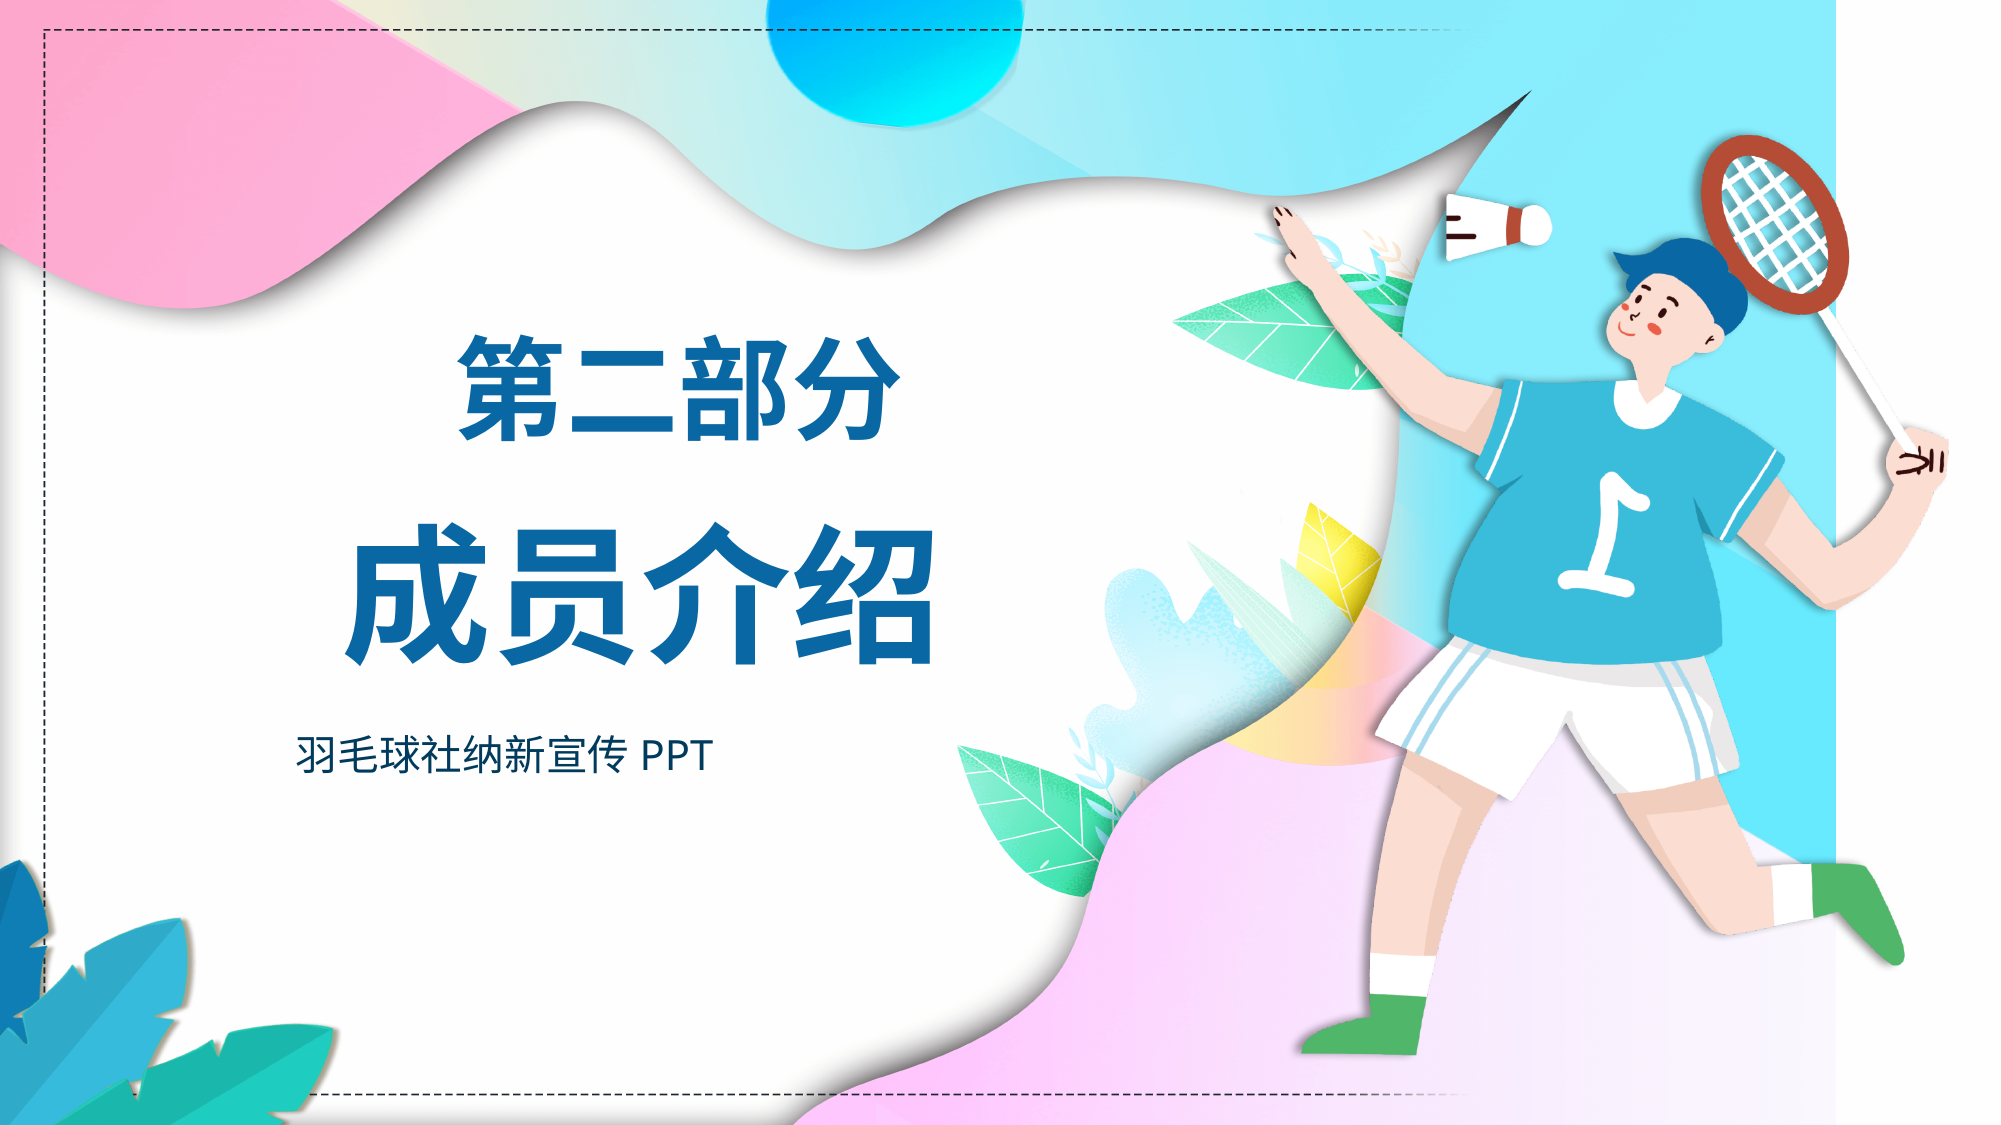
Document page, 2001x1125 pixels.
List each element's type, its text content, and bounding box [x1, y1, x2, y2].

text_box 成员介绍 [326, 493, 1031, 689]
picture [0, 0, 2001, 1125]
text_box 羽毛球社纳新宣传PPT [280, 721, 1076, 787]
text_box 第二部分 [151, 311, 1110, 462]
